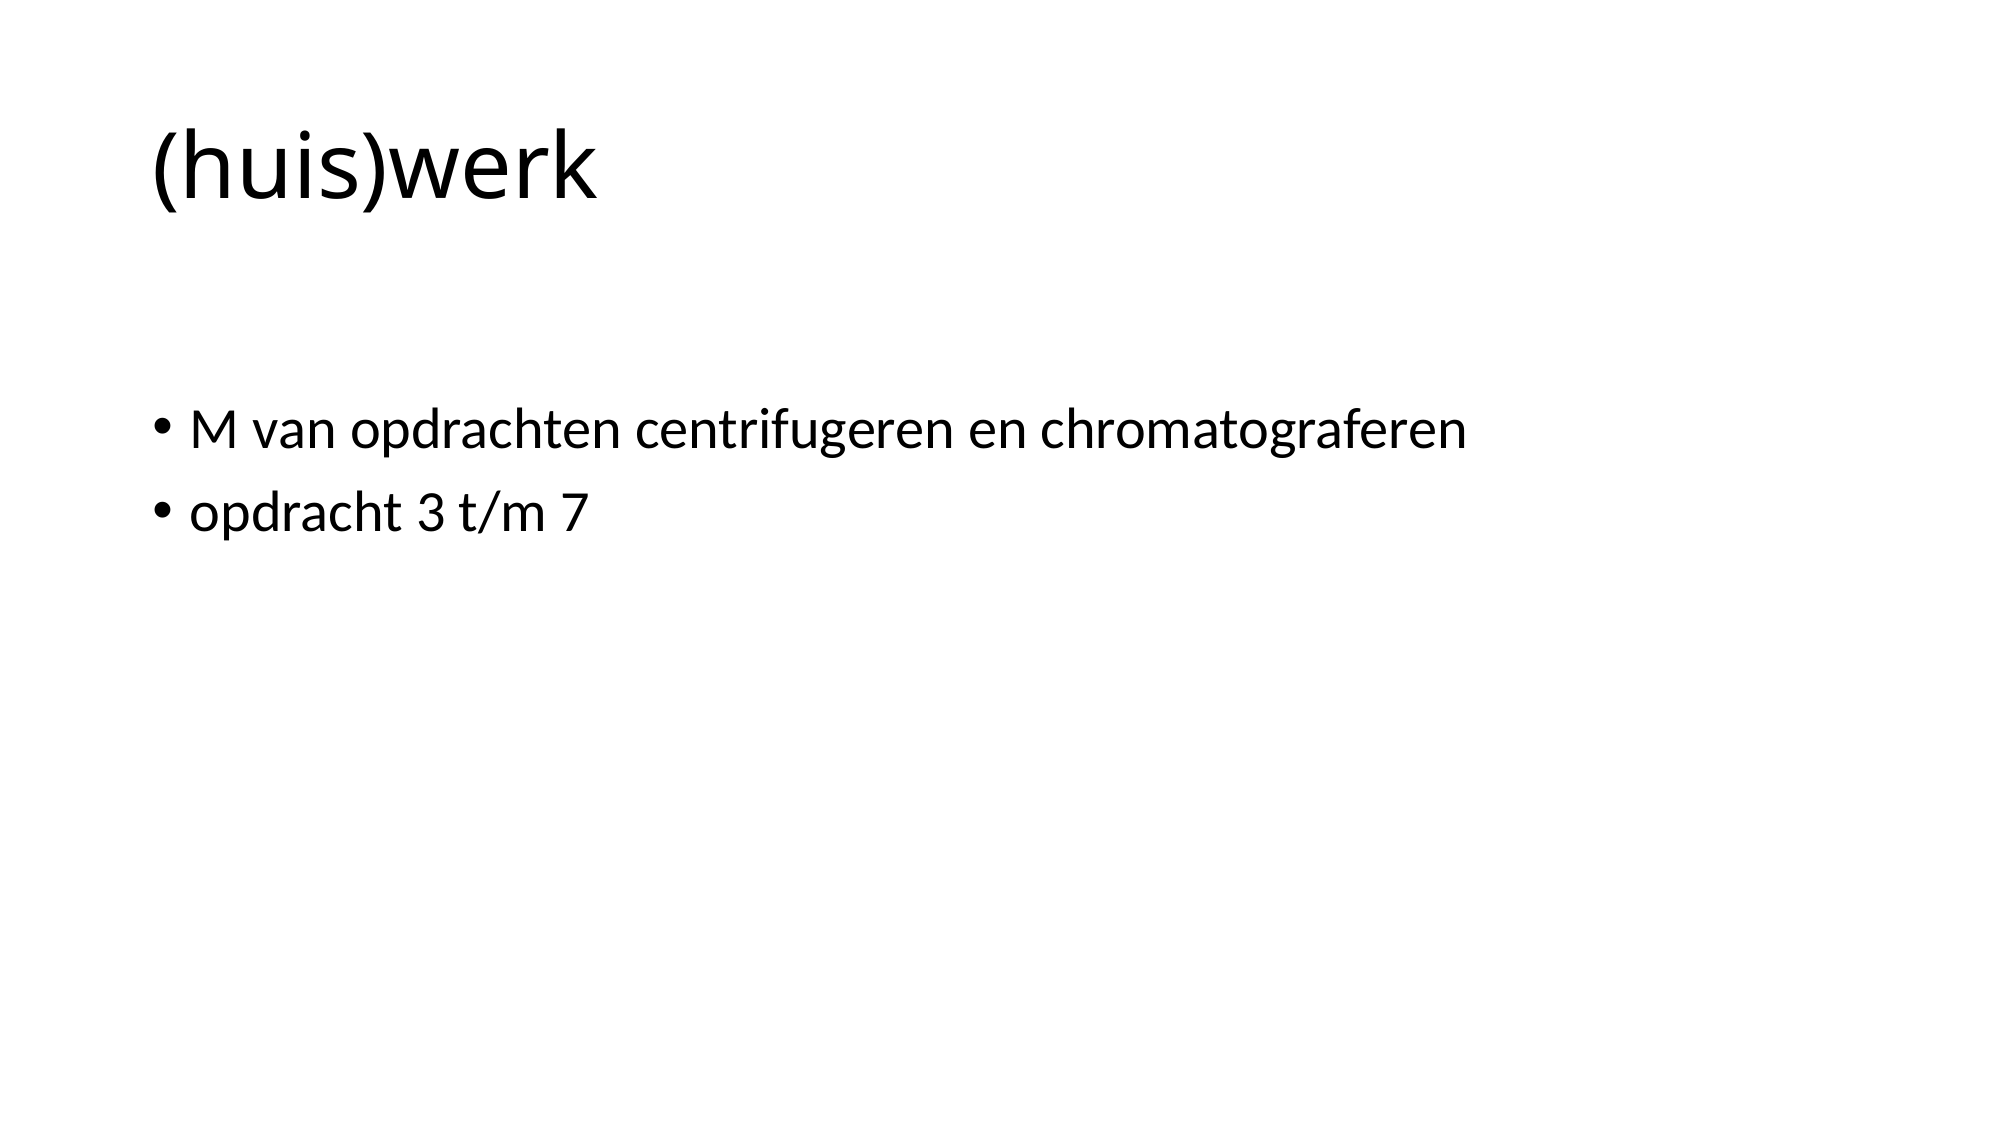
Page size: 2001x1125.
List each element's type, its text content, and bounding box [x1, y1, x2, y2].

title (huis)werk [137, 59, 1863, 278]
list M van opdrachten centrifugeren en chromatograferen opdracht 3 t/m 7 [137, 299, 1863, 1014]
